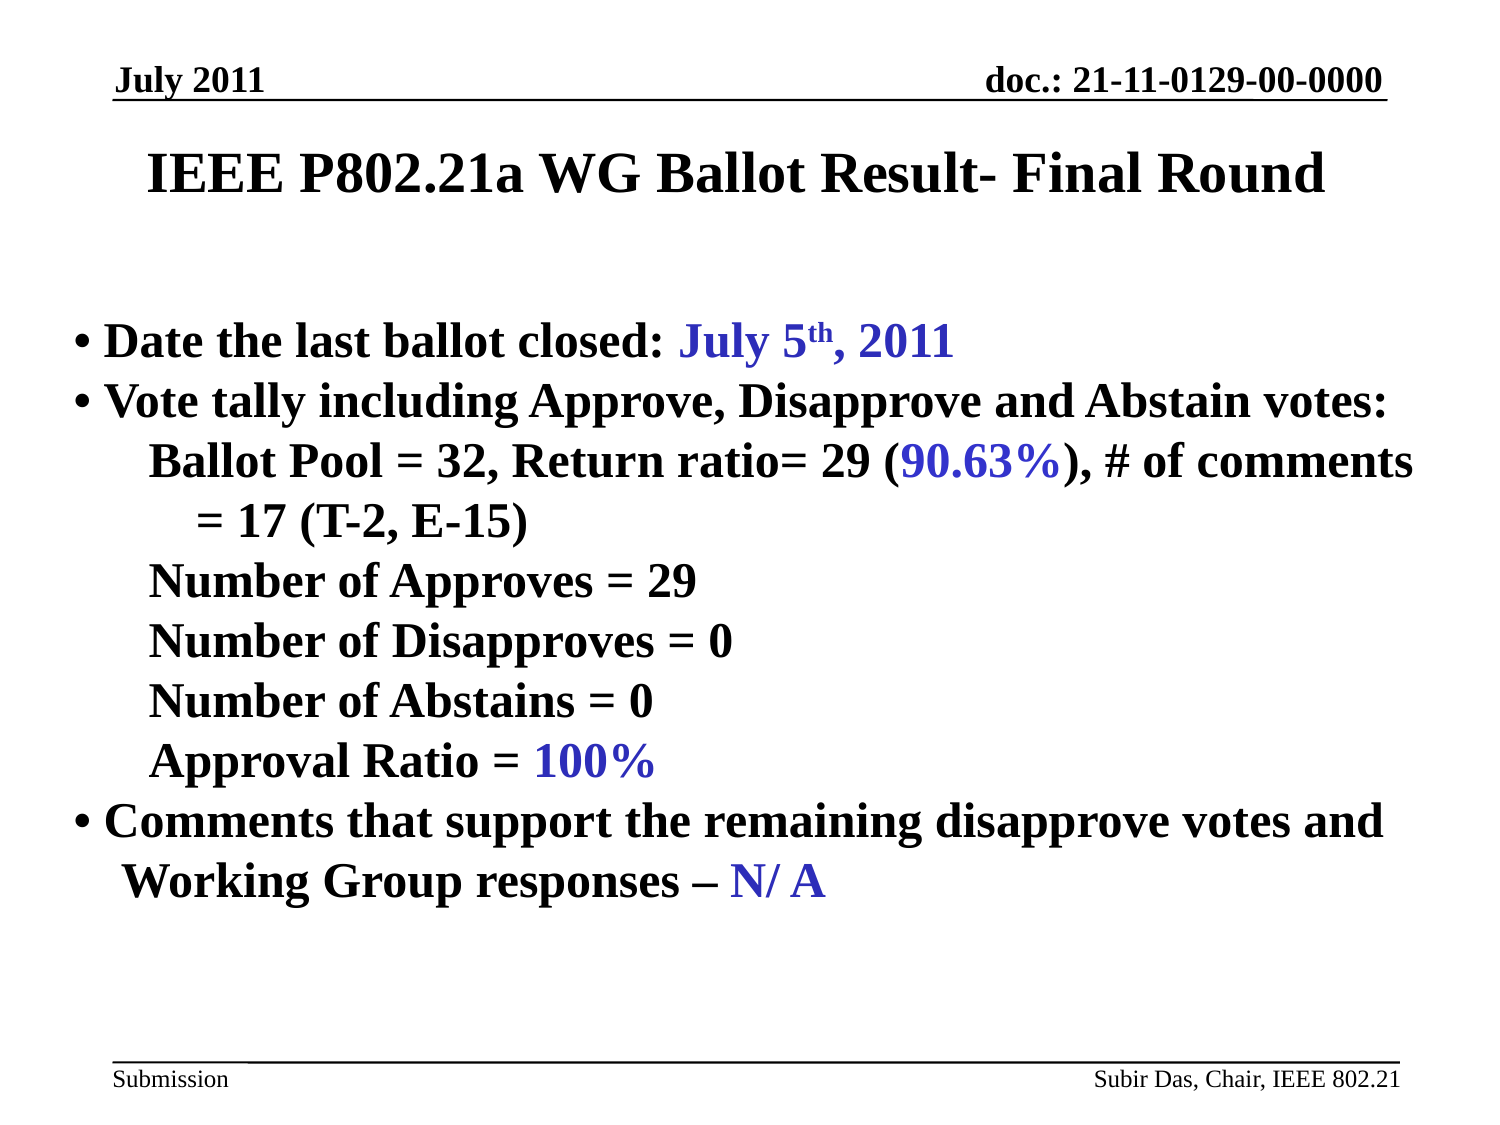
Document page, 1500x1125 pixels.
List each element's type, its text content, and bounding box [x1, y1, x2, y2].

text_box • Date the last ballot closed: July 5th, 2011 • Vote tally including Approve, Disapprove and Abstain votes: Ballot Pool = 32, Return ratio= 29 (90.63%), # of comments = 17 (T-2, E-15) Number of Approves = 29 Number of Disapproves = 0 Number of Abstains = 0 Approval Ratio = 100% • Comments that support the remaining disapprove votes and Working Group responses – N/ A [50, 299, 1450, 915]
title IEEE P802.21a WG Ballot Result- Final Round [37, 99, 1451, 238]
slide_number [114, 54, 268, 101]
footer Subir Das, Chair, IEEE 802.21 [1089, 1061, 1402, 1093]
